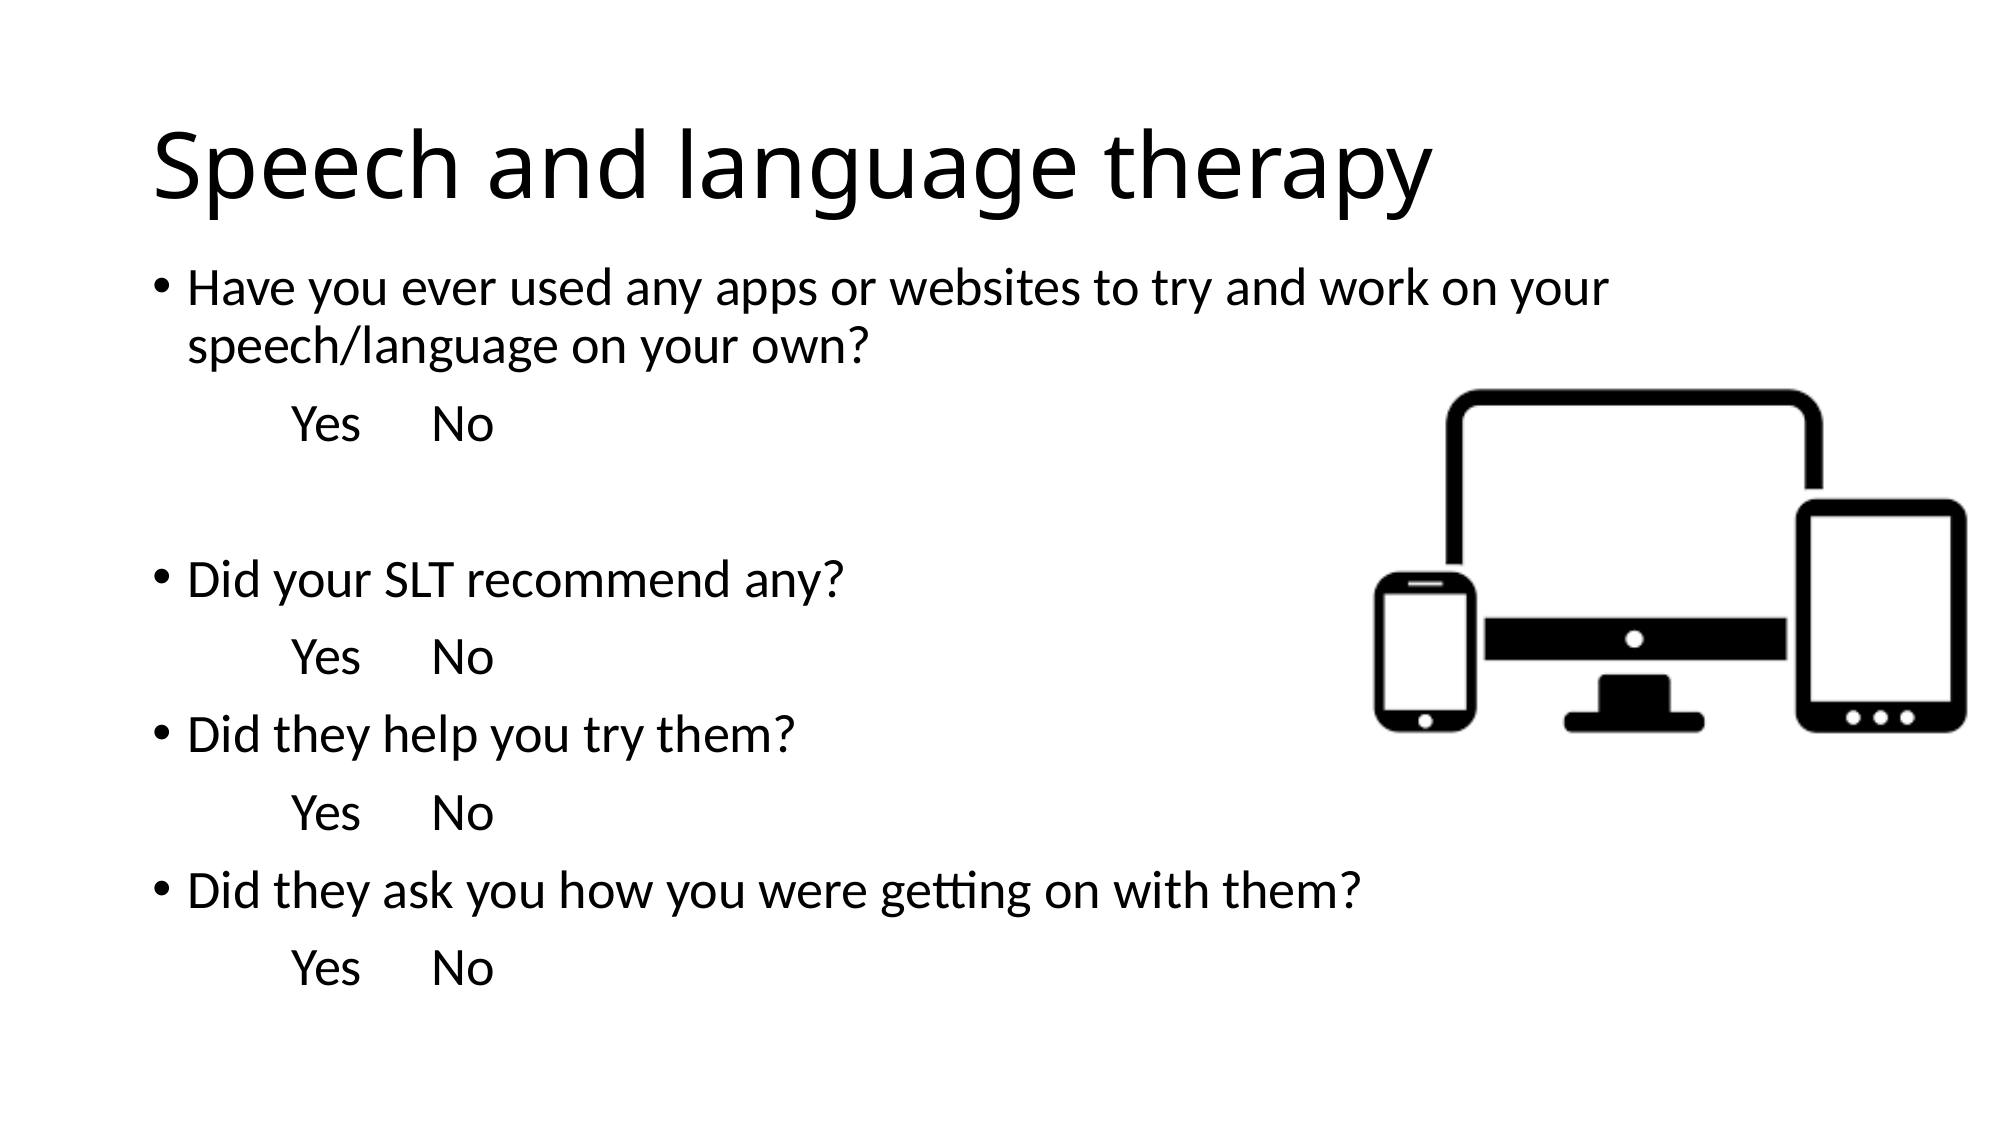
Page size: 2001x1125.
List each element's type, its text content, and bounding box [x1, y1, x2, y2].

list Have you ever used any apps or websites to try and work on your speech/language on your own? Yes No Did your SLT recommend any? Yes No Did they help you try them? Yes No Did they ask you how you were getting on with them? Yes No [137, 251, 1863, 1010]
title Speech and language therapy [137, 59, 1863, 251]
picture [1367, 383, 1976, 742]
